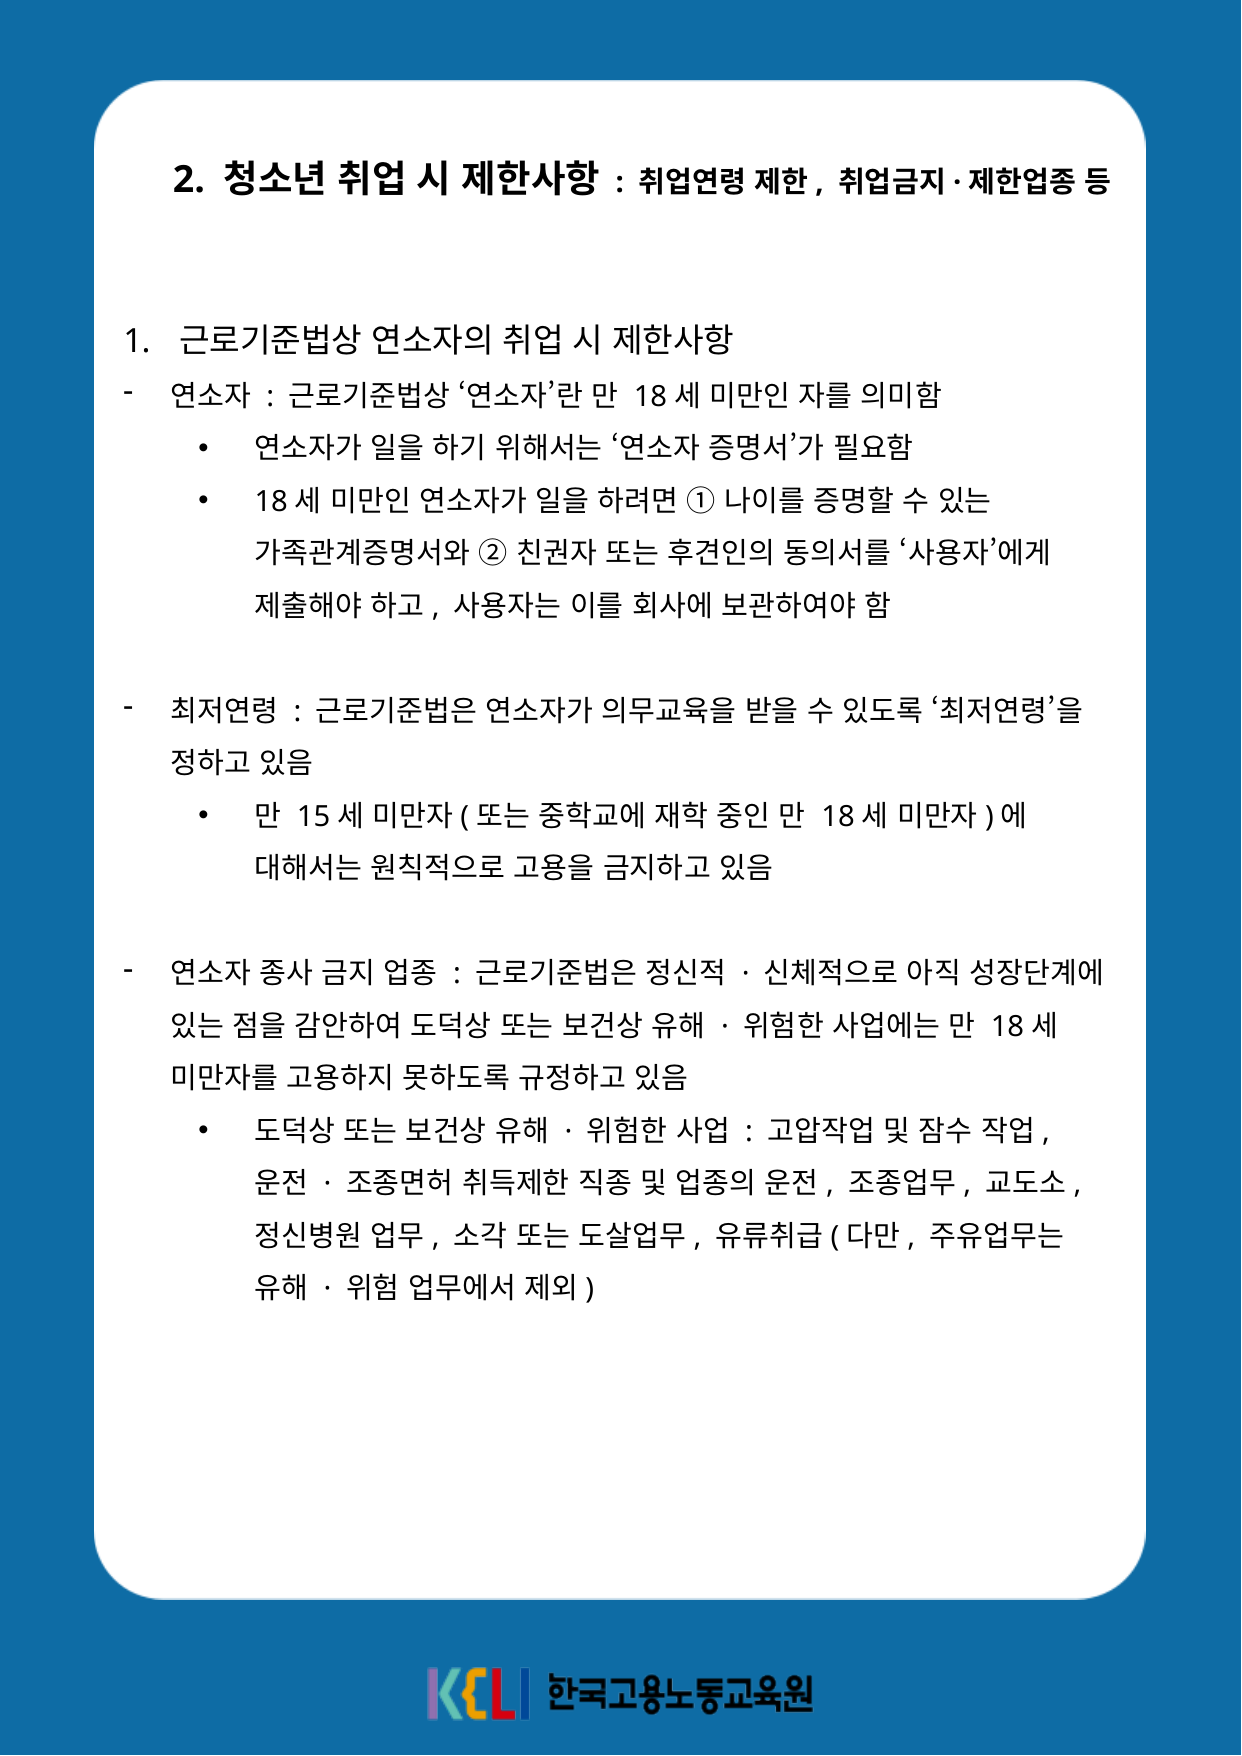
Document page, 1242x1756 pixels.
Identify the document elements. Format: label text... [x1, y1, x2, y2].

text_box 근로기준법상 연소자의 취업 시 제한사항 연소자 : 근로기준법상 ‘연소자’란 만 18세 미만인 자를 의미함 연소자가 일을 하기 위해서는 ‘연소자 증명서’가 필요함 18세 미만인 연소자가 일을 하려면 ① 나이를 증명할 수 있는 가족관계증명서와 ② 친권자 또는 후견인의 동의서를 ‘사용자’에게 제출해야 하고, 사용자는 이를 회사에 보관하여야 함 최저연령 : 근로기준법은 연소자가 의무교육을 받을 수 있도록 ‘최저연령’을 정하고 있음 만 15세 미만자(또는 중학교에 재학 중인 만 18세 미만자)에 대해서는 원칙적으로 고용을 금지하고 있음 연소자 종사 금지 업종 : 근로기준법은 정신적 · 신체적으로 아직 성장단계에 있는 점을 감안하여 도덕상 또는 보건상 유해 · 위험한 사업에는 만 18세 미만자를 고용하지 못하도록 규정하고 있음 도덕상 또는 보건상 유해 · 위험한 사업 : 고압작업 및 잠수 작업, 운전 · 조종면허 취득제한 직종 및 업종의 운전, 조종업무, 교도소, 정신병원 업무, 소각 또는 도살업무, 유류취급(다만, 주유업무는 유해 · 위험 업무에서 제외) [95, 277, 1109, 1305]
text_box 2. 청소년 취업 시 제한사항 : 취업연령 제한, 취업금지·제한업종 등 [170, 152, 1144, 247]
picture [0, 0, 1241, 1755]
